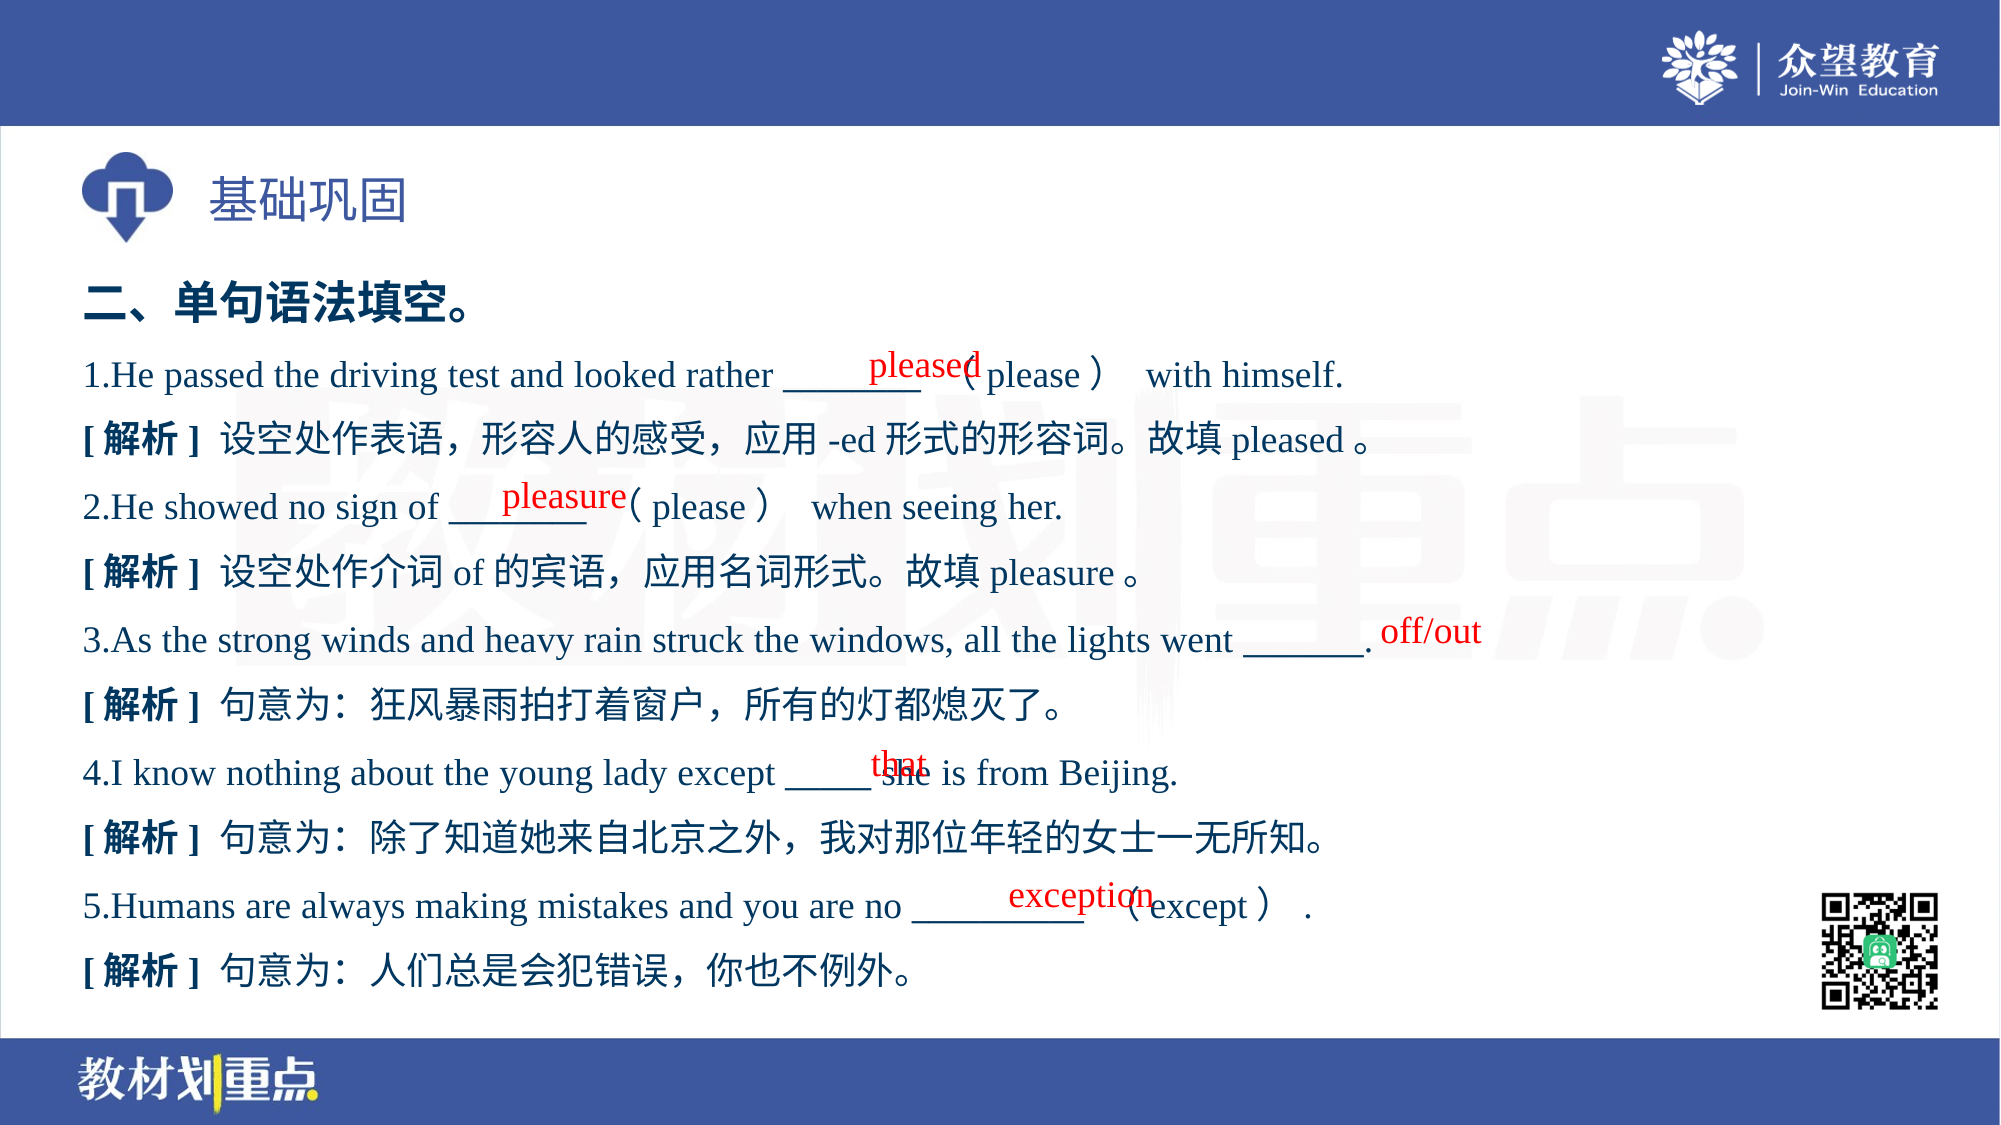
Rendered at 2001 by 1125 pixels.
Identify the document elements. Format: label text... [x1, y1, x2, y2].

text_box 3.As the strong winds and heavy rain struck the windows, all the lights went _______. [82, 595, 1817, 653]
text_box 1.He passed the driving test and looked rather ________ （please） with himself. [82, 330, 1817, 388]
text_box 二、单句语法填空。 [82, 247, 1817, 330]
text_box off/out [1366, 586, 1496, 645]
text_box 2.He showed no sign of ________ （please） when seeing her. [82, 461, 1817, 520]
text_box [解析] 设空处作表语，形容人的感受，应用-ed形式的形容词。故填pleased。 [82, 395, 1817, 453]
text_box 4.I know nothing about the young lady except _____ she is from Beijing. [82, 728, 1817, 786]
text_box exception [994, 850, 1168, 909]
text_box [解析] 设空处作介词of的宾语，应用名词形式。故填pleasure。 [82, 528, 1817, 587]
text_box pleased [855, 319, 996, 378]
text_box that [857, 719, 941, 778]
text_box 5.Humans are always making mistakes and you are no __________ （except）. [82, 861, 1817, 919]
text_box [解析] 句意为：除了知道她来自北京之外，我对那位年轻的女士一无所知。 [82, 794, 1817, 853]
picture [0, 0, 2000, 1125]
text_box [解析] 句意为：人们总是会犯错误，你也不例外。 [82, 927, 1817, 986]
text_box [解析] 句意为：狂风暴雨拍打着窗户，所有的灯都熄灭了。 [82, 661, 1817, 720]
text_box pleasure [488, 451, 641, 510]
